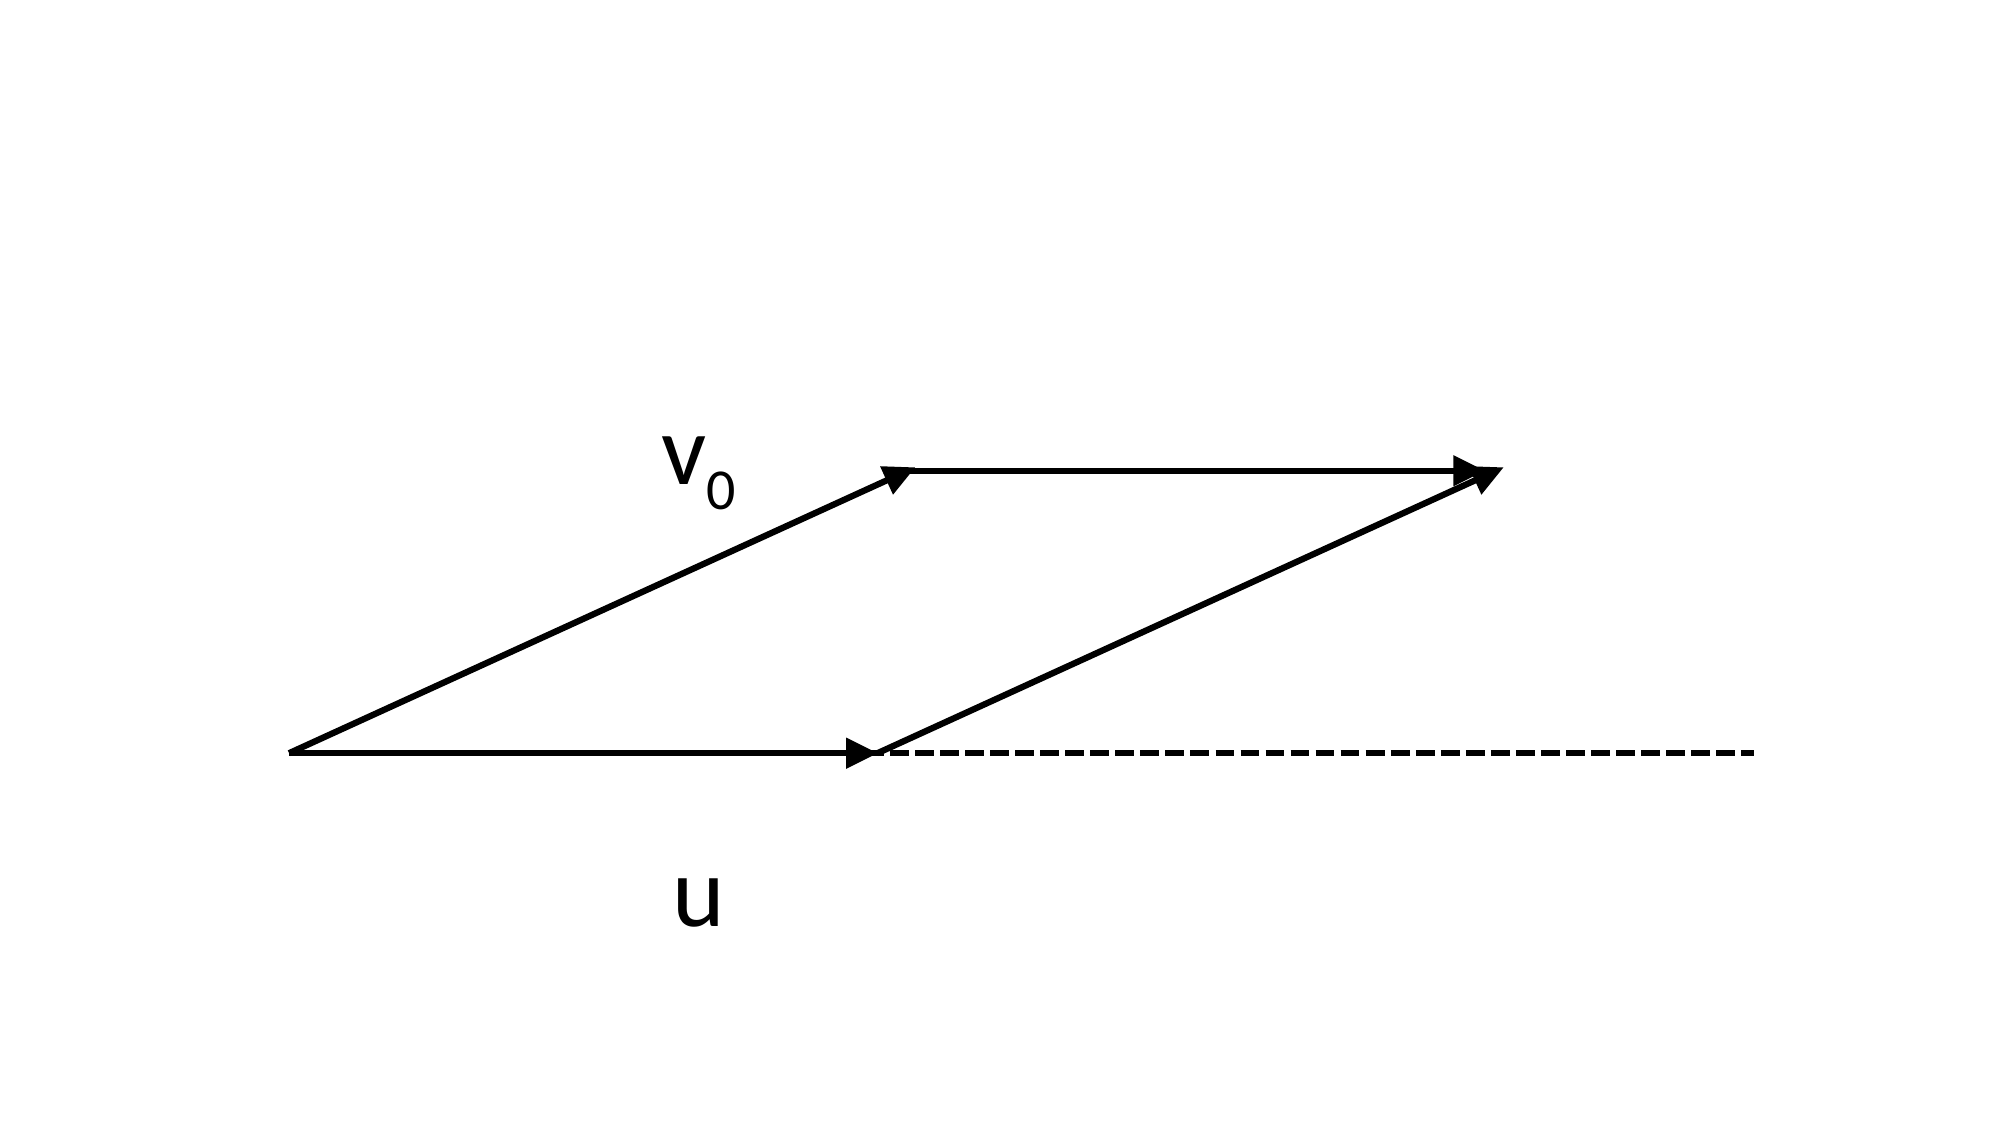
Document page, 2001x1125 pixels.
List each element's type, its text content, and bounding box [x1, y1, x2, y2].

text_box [289, 467, 877, 753]
text_box u [658, 819, 741, 955]
text_box v0 [646, 377, 752, 467]
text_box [877, 467, 1504, 754]
